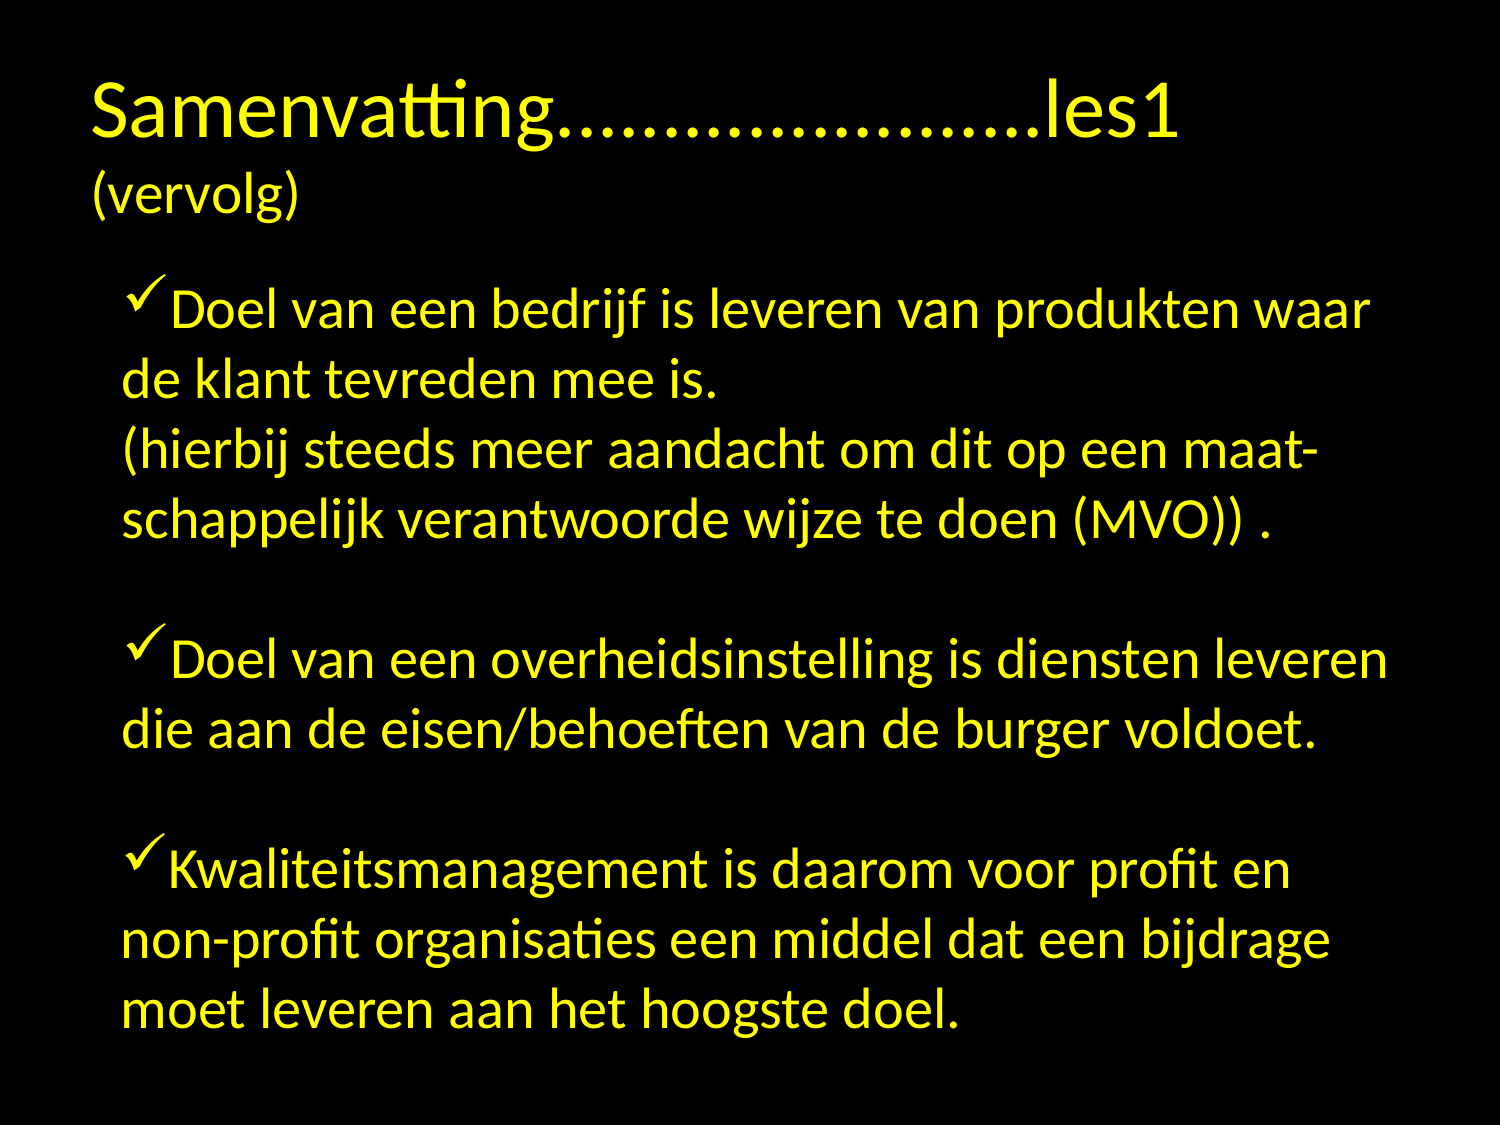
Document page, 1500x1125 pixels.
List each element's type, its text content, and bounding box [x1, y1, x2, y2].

text_box Doel van een bedrijf is leveren van produkten waar de klant tevreden mee is. (hierbij steeds meer aandacht om dit op een maat- schappelijk verantwoorde wijze te doen (MVO)) . Doel van een overheidsinstelling is diensten leveren die aan de eisen/behoeften van de burger voldoet. Kwaliteitsmanagement is daarom voor profit en non-profit organisaties een middel dat een bijdrage moet leveren aan het hoogste doel. [62, 262, 1418, 1048]
title Samenvatting.......................les1 (vervolg) [75, 45, 1425, 233]
